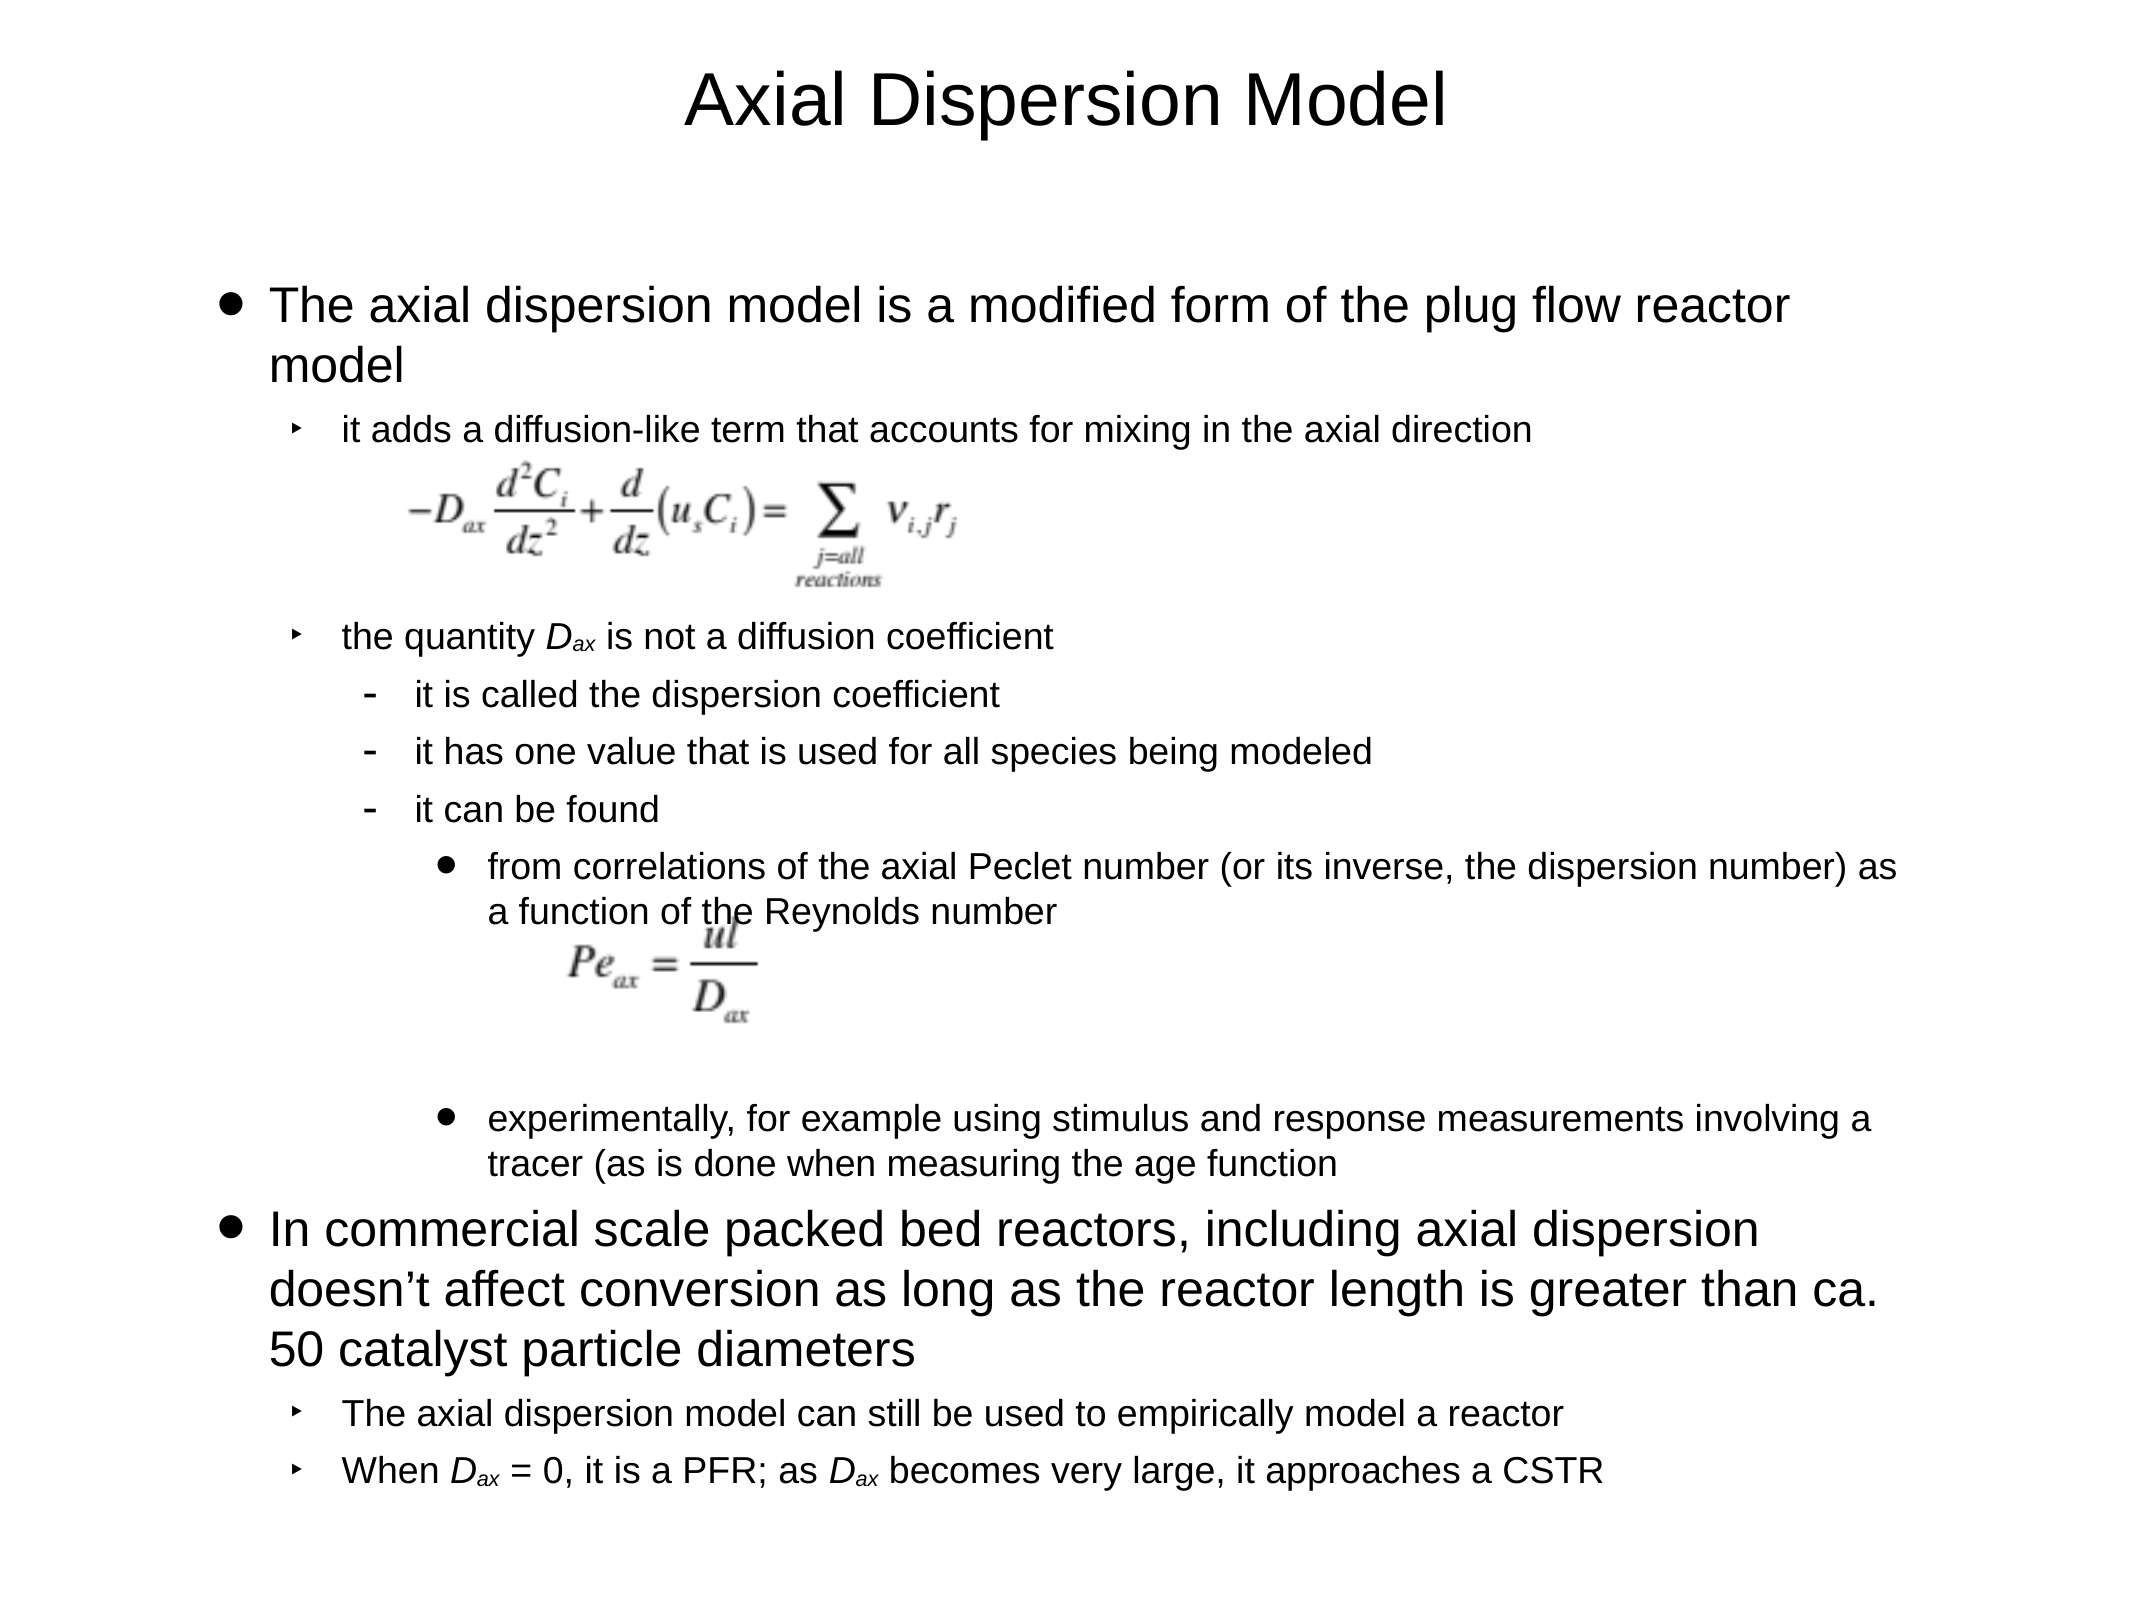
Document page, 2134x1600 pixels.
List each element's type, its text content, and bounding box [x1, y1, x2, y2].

picture [403, 450, 965, 599]
title Axial Dispersion Model [208, 41, 1925, 250]
picture [562, 905, 762, 1030]
list The axial dispersion model is a modified form of the plug flow reactor model it adds a diffusion-like term that accounts for mixing in the axial direction the quantity Dax is not a diffusion coefficient it is called the dispersion coefficient it has one value that is used for all species being modeled it can be found from correlations of the axial Peclet number (or its inverse, the dispersion number) as a function of the Reynolds number experimentally, for example using stimulus and response measurements involving a tracer (as is done when measuring the age function In commercial scale packed bed reactors, including axial dispersion doesn’t affect conversion as long as the reactor length is greater than ca. 50 catalyst particle diameters The axial dispersion model can still be used to empirically model a reactor When Dax = 0, it is a PFR; as Dax becomes very large, it approaches a CSTR [208, 264, 1925, 1463]
